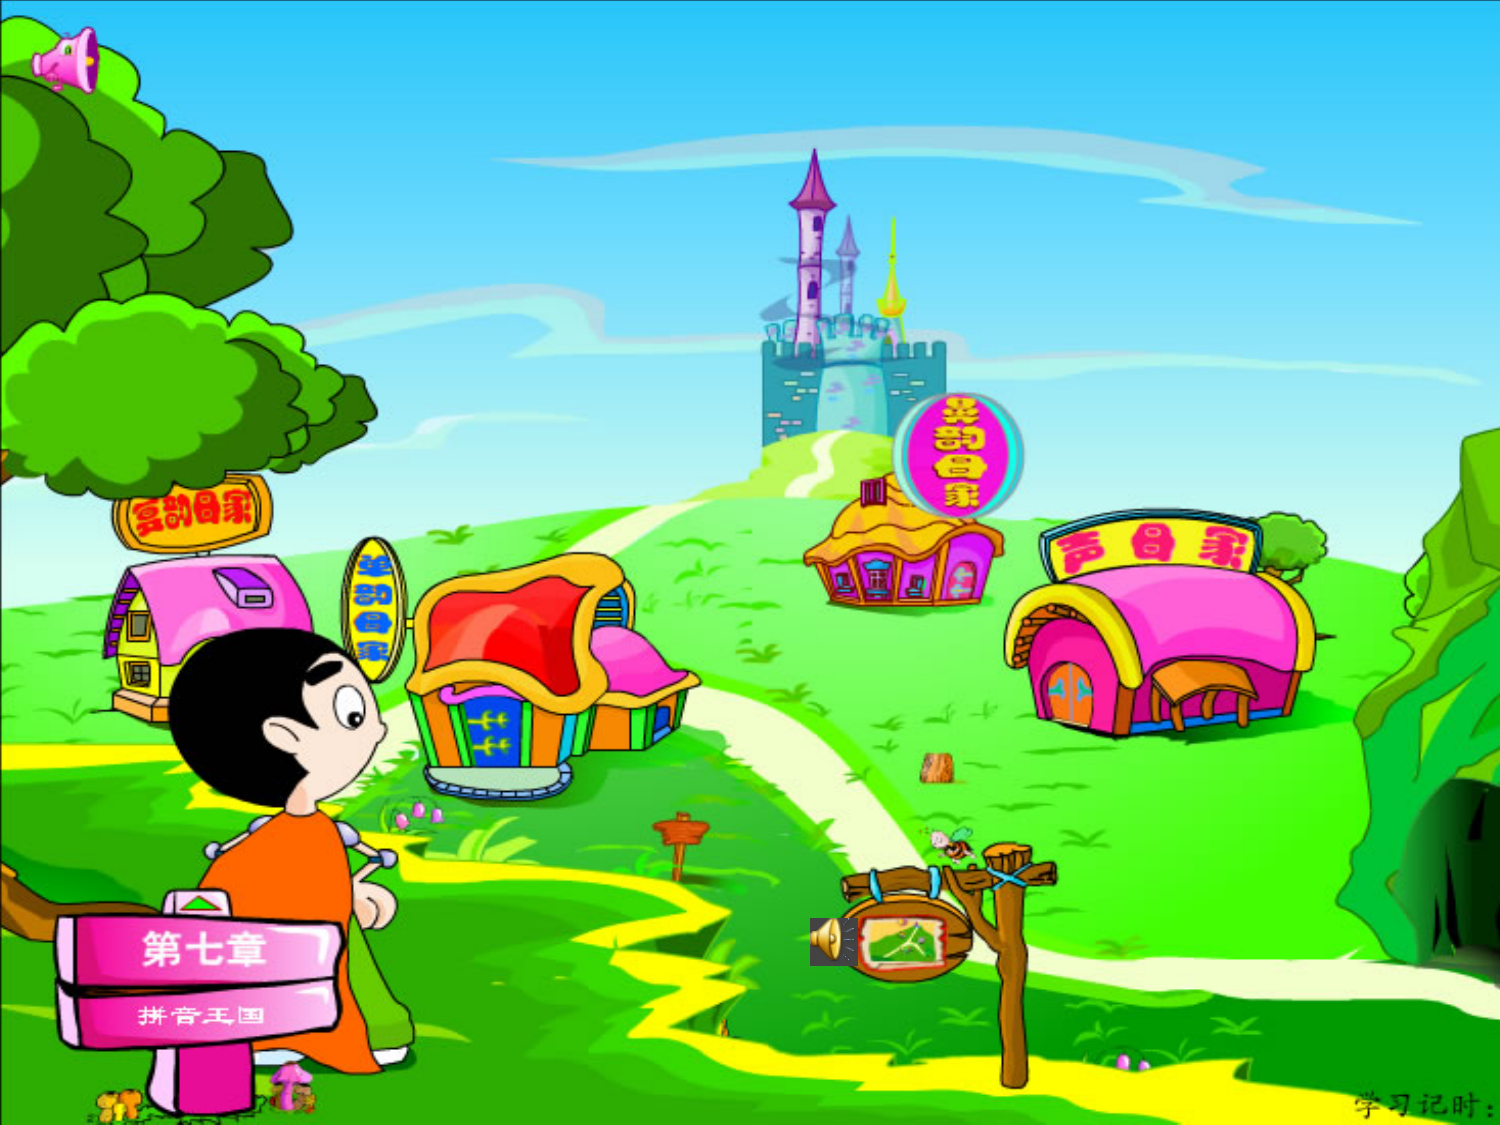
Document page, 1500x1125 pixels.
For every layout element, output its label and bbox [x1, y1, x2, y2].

title [0, 0, 1500, 1125]
picture [808, 916, 860, 968]
